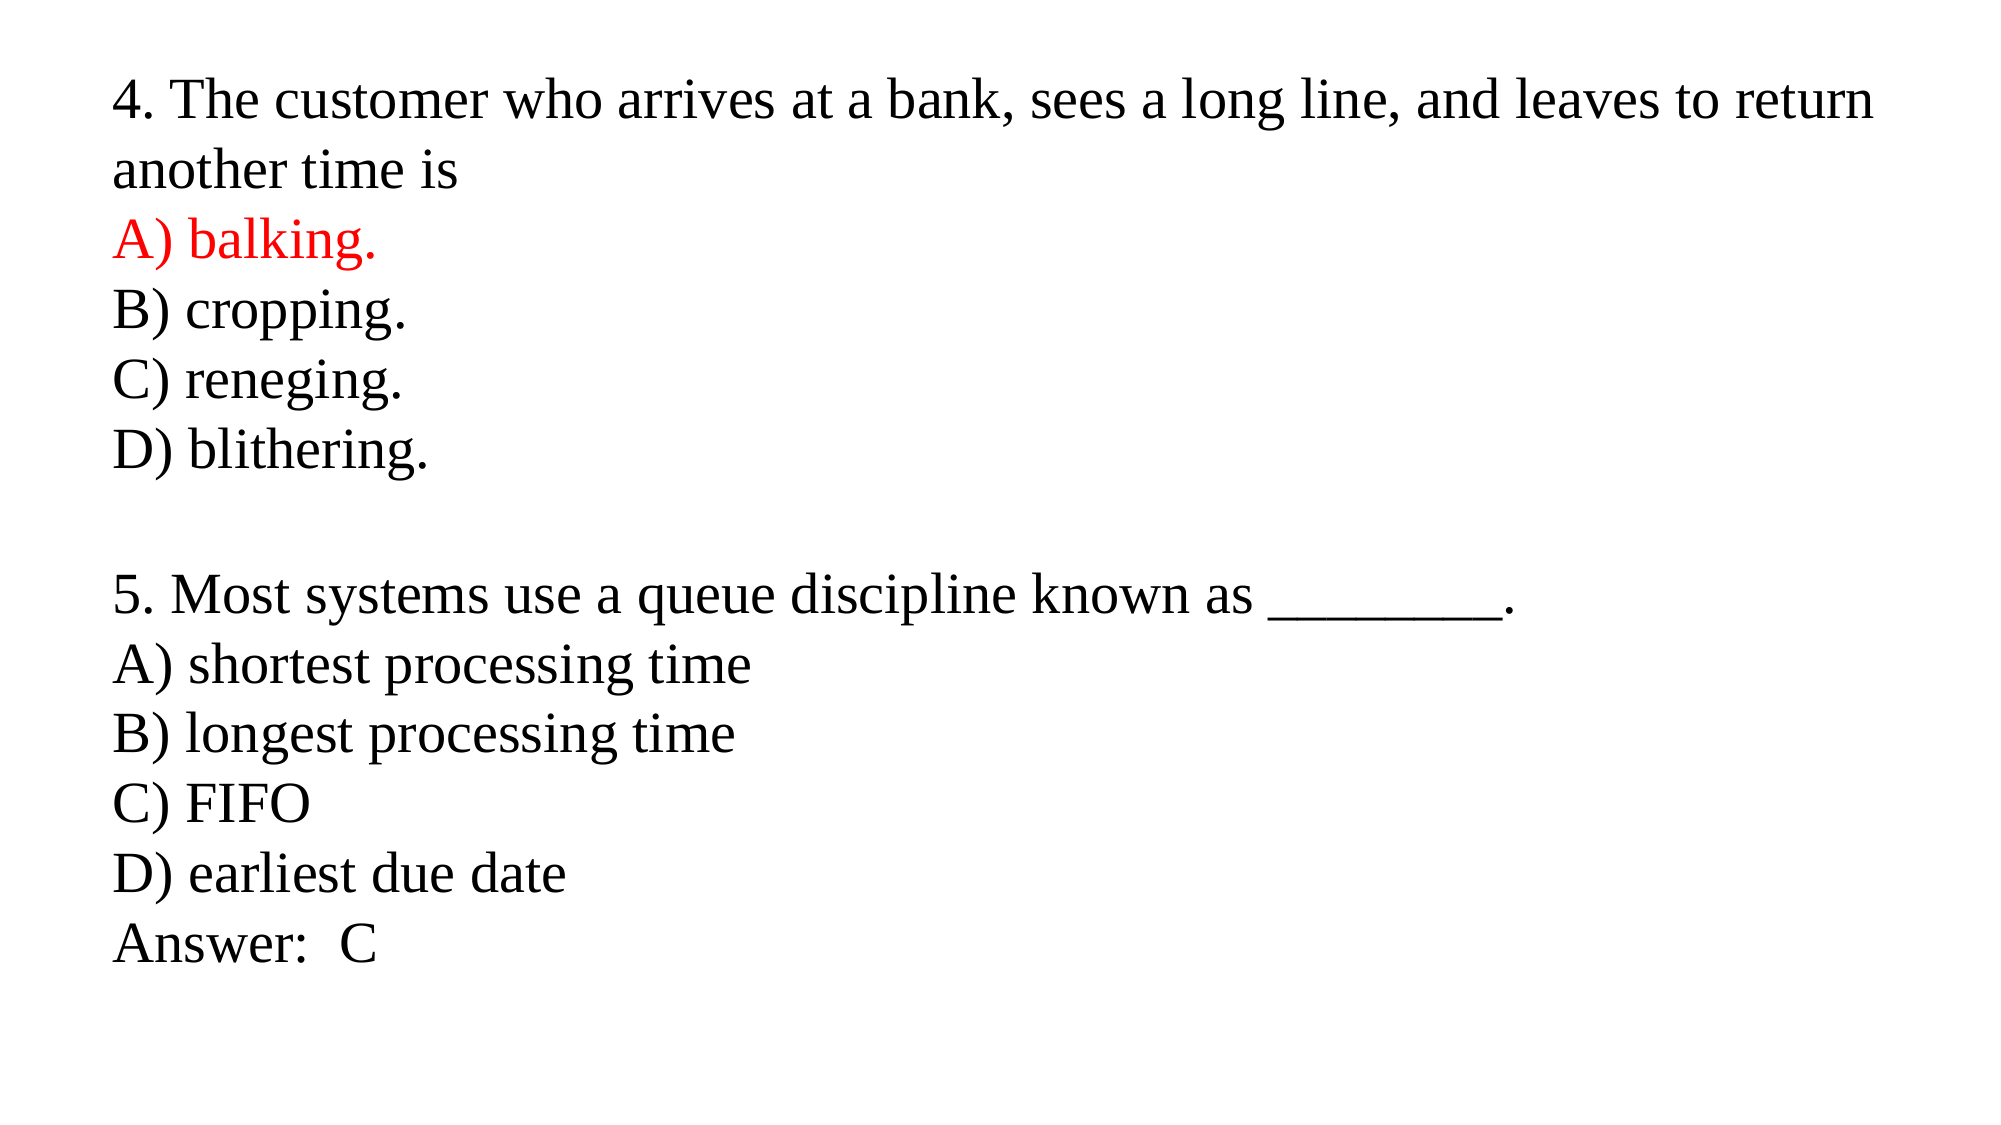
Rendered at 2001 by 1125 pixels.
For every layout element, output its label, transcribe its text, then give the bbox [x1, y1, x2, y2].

text_box 4. The customer who arrives at a bank, sees a long line, and leaves to return another time is A) balking. B) cropping. C) reneging. D) blithering. 5. Most systems use a queue discipline known as ________. A) shortest processing time B) longest processing time C) FIFO D) earliest due date Answer: C [97, 52, 1966, 982]
